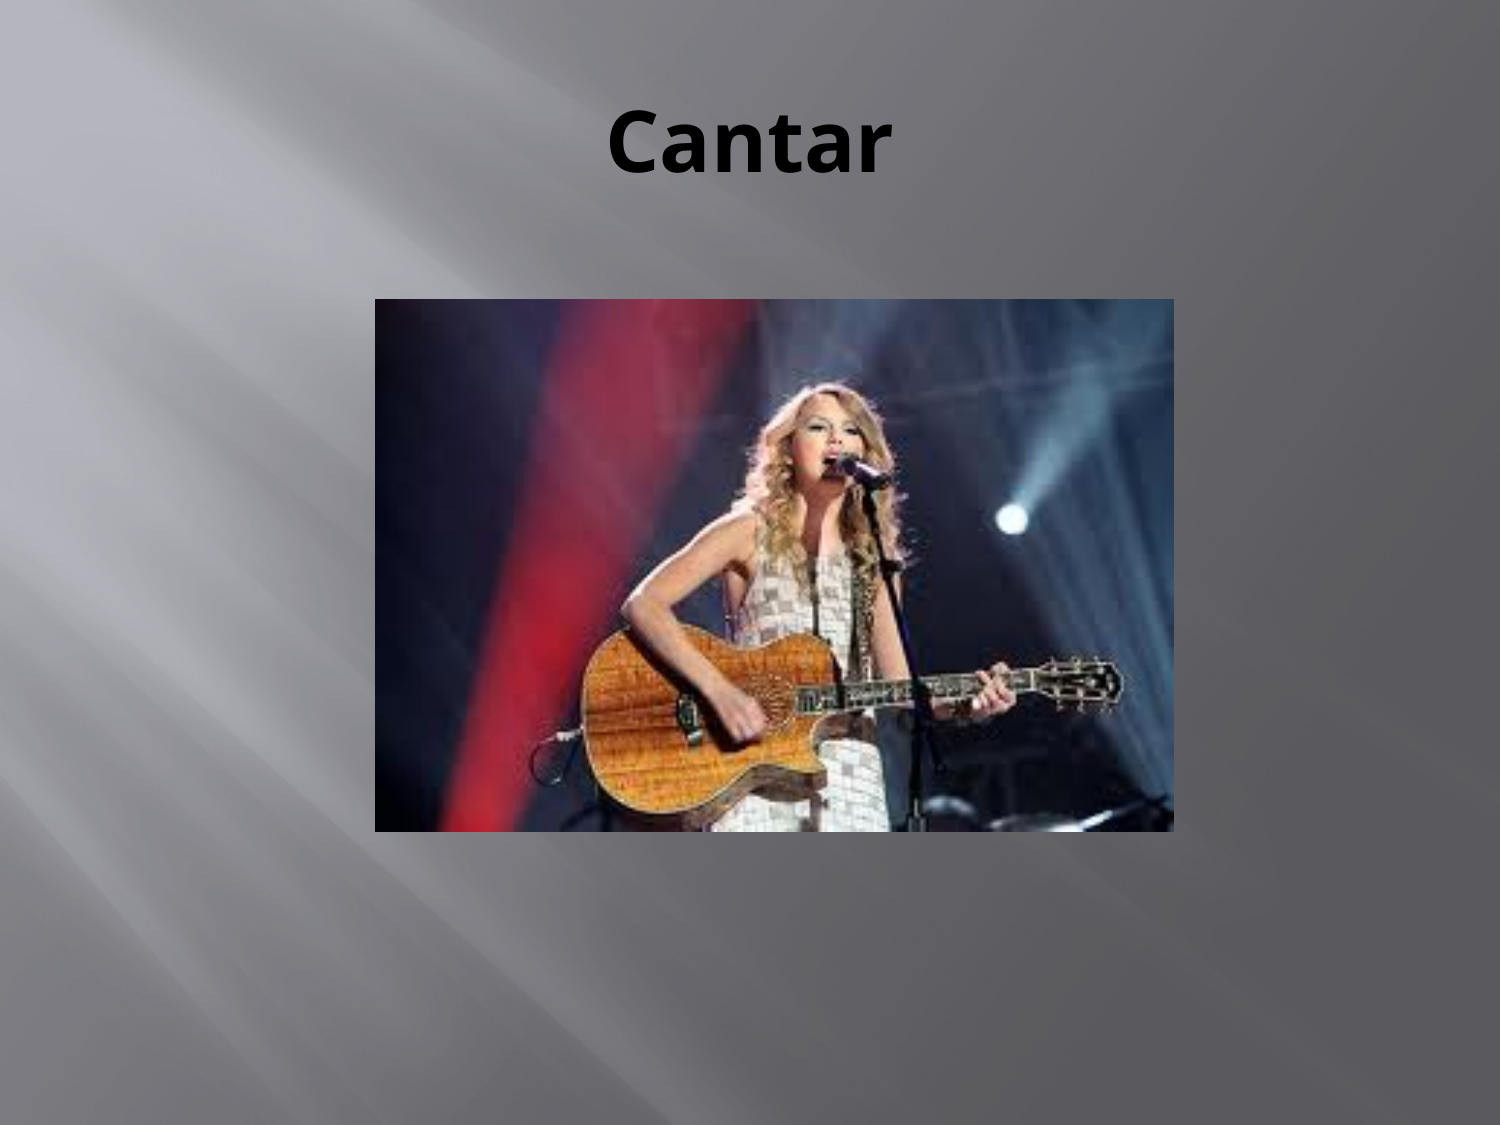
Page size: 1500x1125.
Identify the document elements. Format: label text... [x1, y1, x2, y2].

title Cantar [75, 45, 1425, 233]
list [374, 299, 1175, 832]
